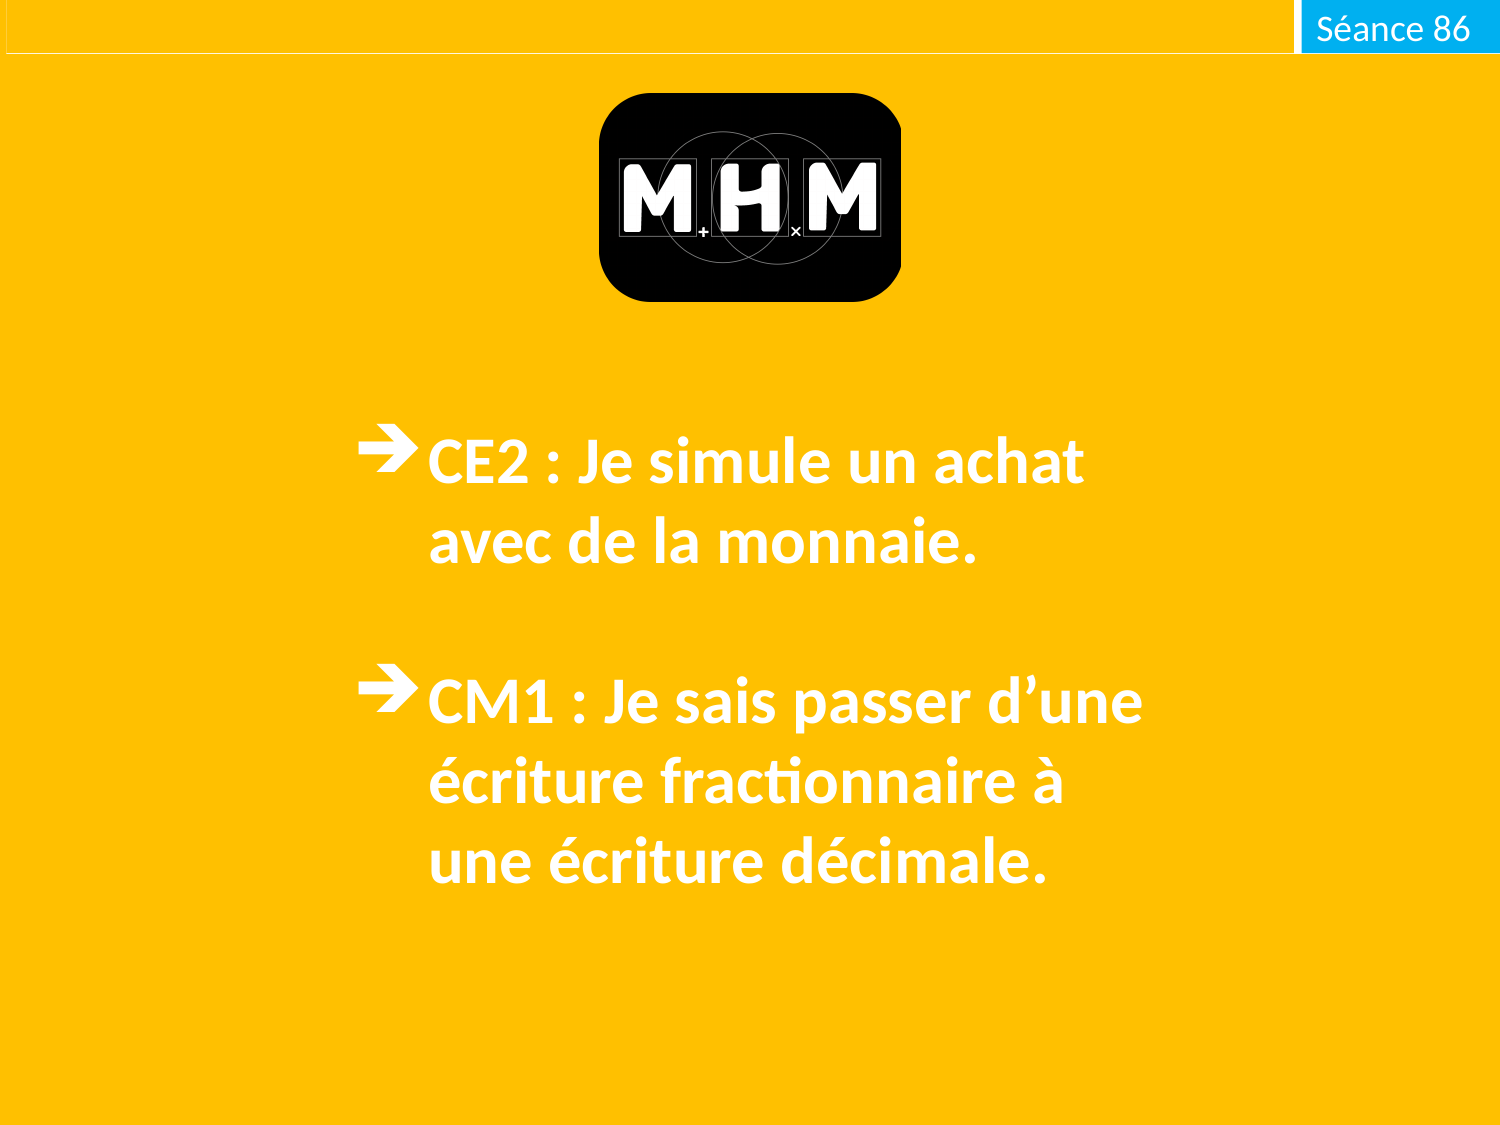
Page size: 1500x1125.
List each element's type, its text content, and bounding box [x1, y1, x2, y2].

picture [599, 93, 901, 302]
text_box [0, 52, 1500, 1125]
text_box CE2 : Je simule un achat avec de la monnaie. CM1 : Je sais passer d’une écriture fractionnaire à une écriture décimale. [338, 339, 1162, 904]
